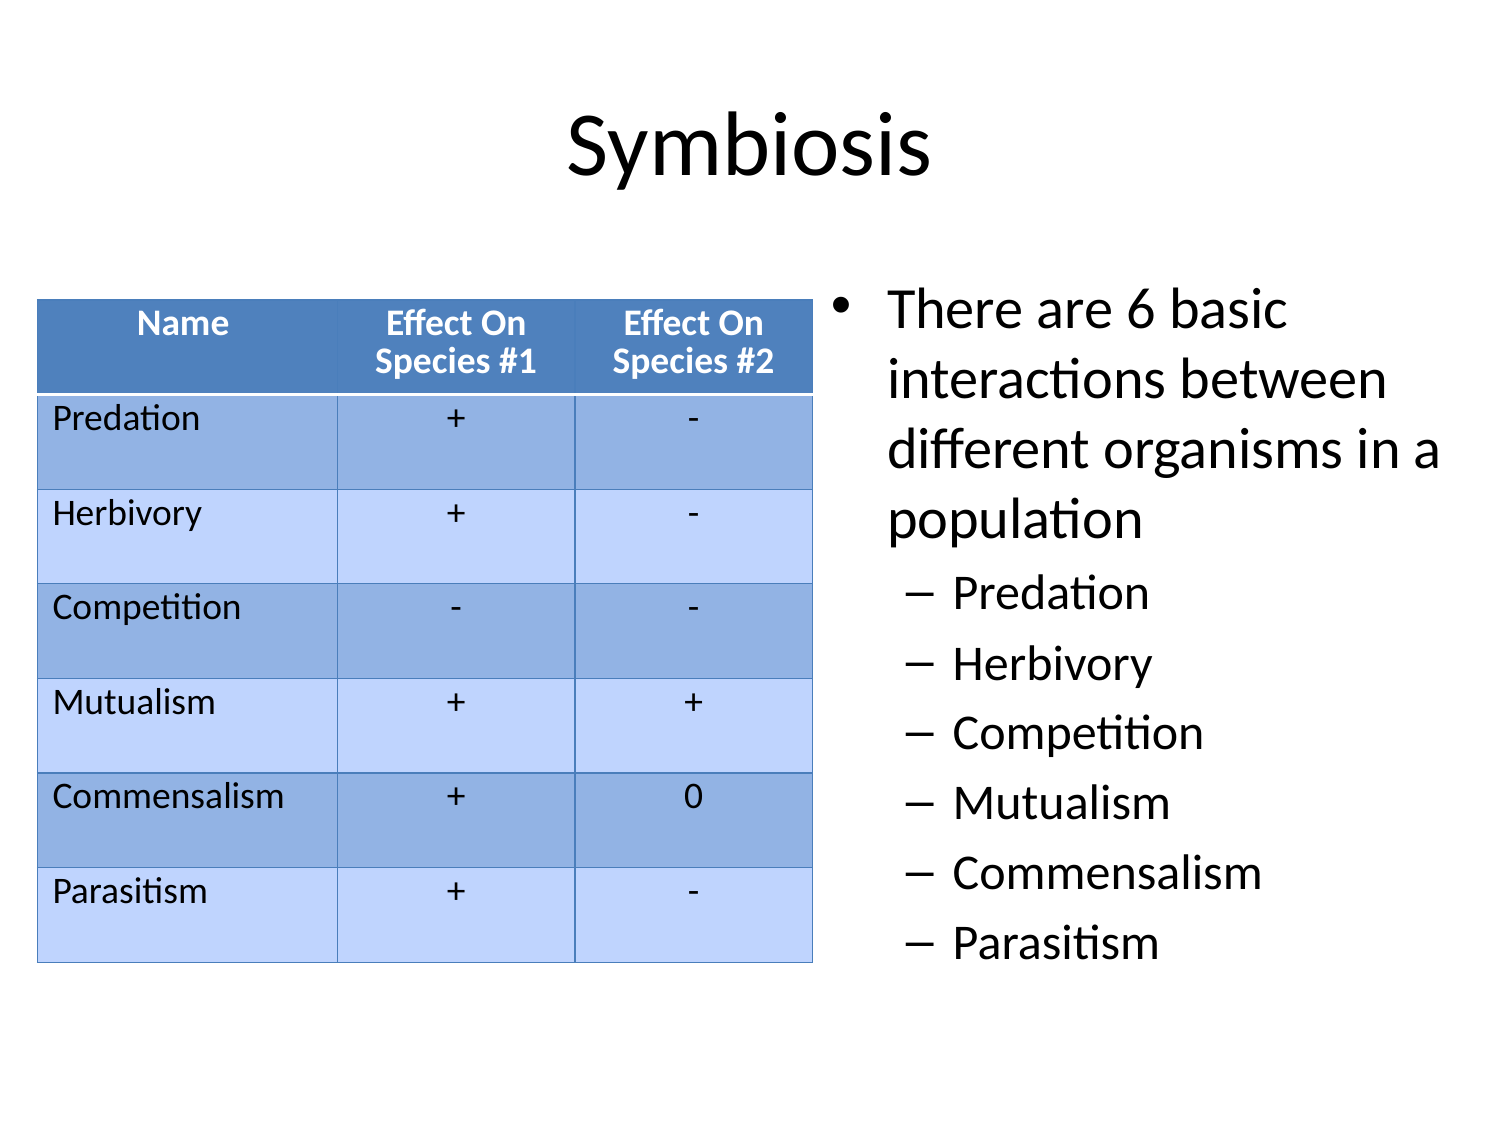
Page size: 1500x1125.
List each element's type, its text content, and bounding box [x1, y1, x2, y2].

table_cell + [338, 679, 574, 772]
table_cell 0 [576, 774, 812, 867]
table_cell - [576, 868, 812, 962]
table_cell Competition [38, 584, 337, 678]
table_cell + [576, 679, 812, 772]
table_cell - [576, 396, 812, 489]
table_cell + [338, 490, 574, 583]
table_cell + [338, 396, 574, 489]
table_cell Commensalism [38, 774, 337, 867]
list There are 6 basic interactions between different organisms in a population Predation Herbivory Competition Mutualism Commensalism Parasitism [815, 262, 1479, 1025]
title Symbiosis [75, 45, 1425, 233]
table_header Effect On Species #1 [338, 301, 574, 393]
table_cell - [576, 490, 812, 583]
table_cell Herbivory [38, 490, 337, 583]
table_cell + [338, 868, 574, 962]
table_header Effect On Species #2 [576, 301, 812, 393]
table_cell - [338, 584, 574, 678]
table_cell Mutualism [38, 679, 337, 772]
table_cell + [338, 774, 574, 867]
table_cell Predation [38, 396, 337, 489]
table_cell Parasitism [38, 868, 337, 962]
table_header Name [38, 301, 337, 393]
table_cell - [576, 584, 812, 678]
